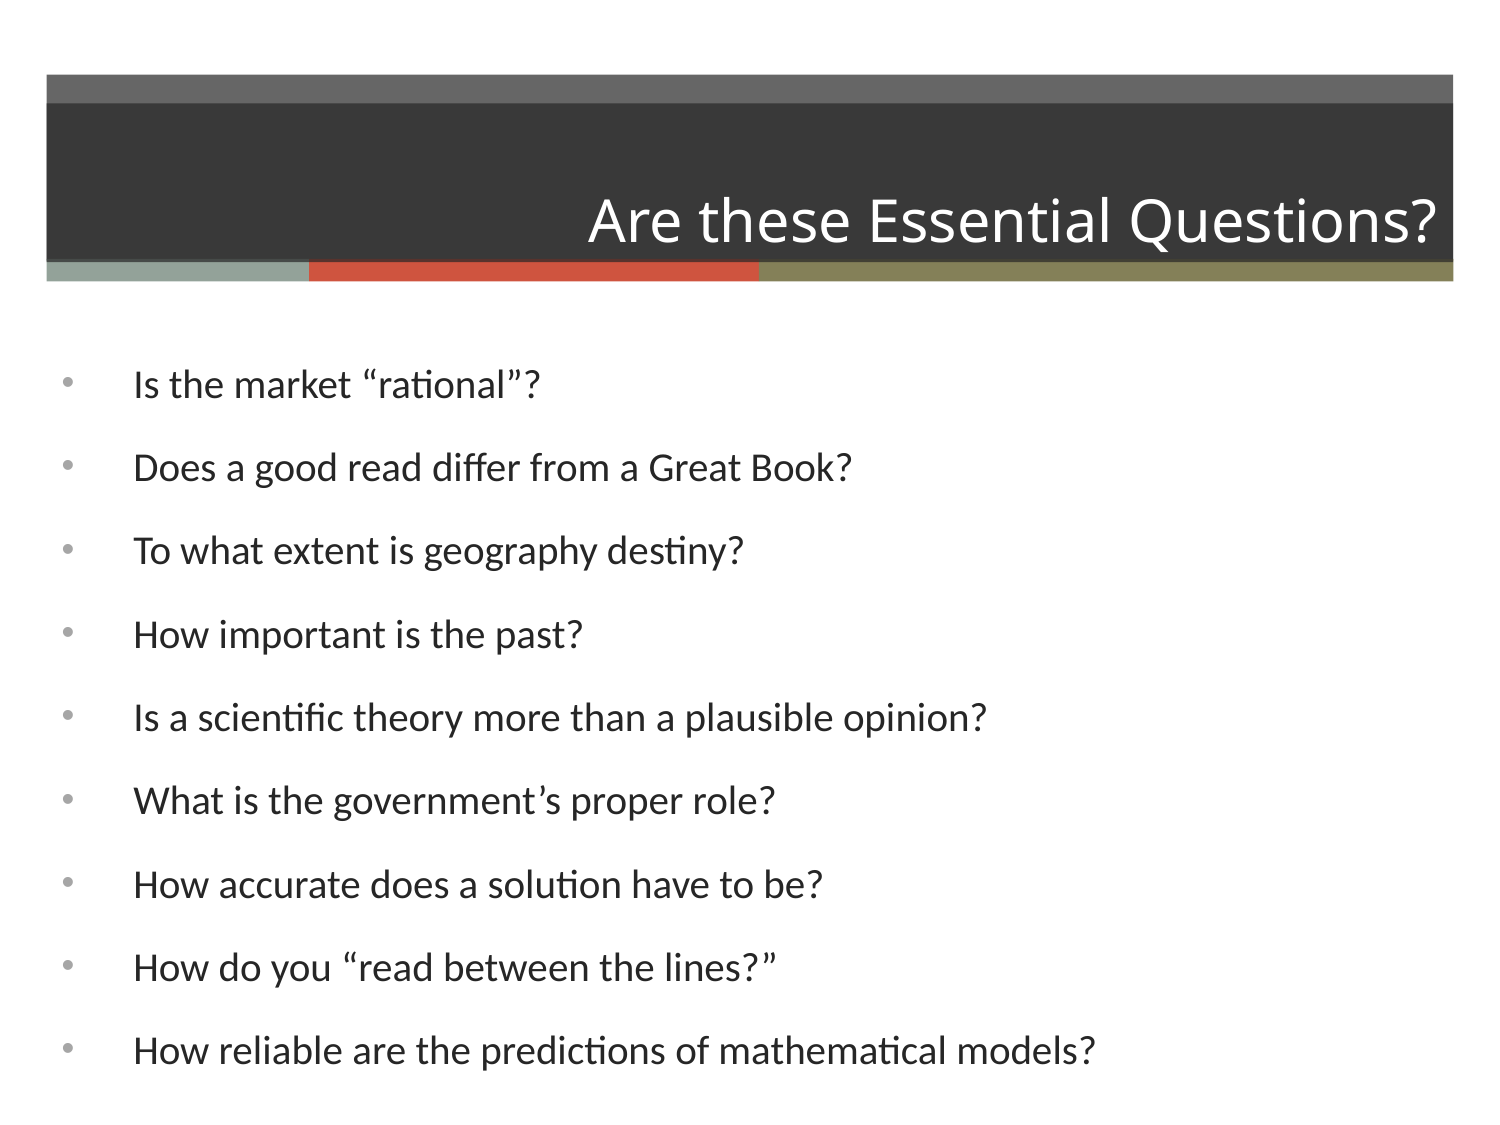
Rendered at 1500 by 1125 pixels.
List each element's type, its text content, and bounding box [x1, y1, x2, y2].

list Is the market “rational”? Does a good read differ from a Great Book? To what extent is geography destiny? How important is the past? Is a scientific theory more than a plausible opinion? What is the government’s proper role? How accurate does a solution have to be? How do you “read between the lines?” How reliable are the predictions of mathematical models? [46, 350, 1454, 1088]
title Are these Essential Questions? [46, 103, 1454, 263]
